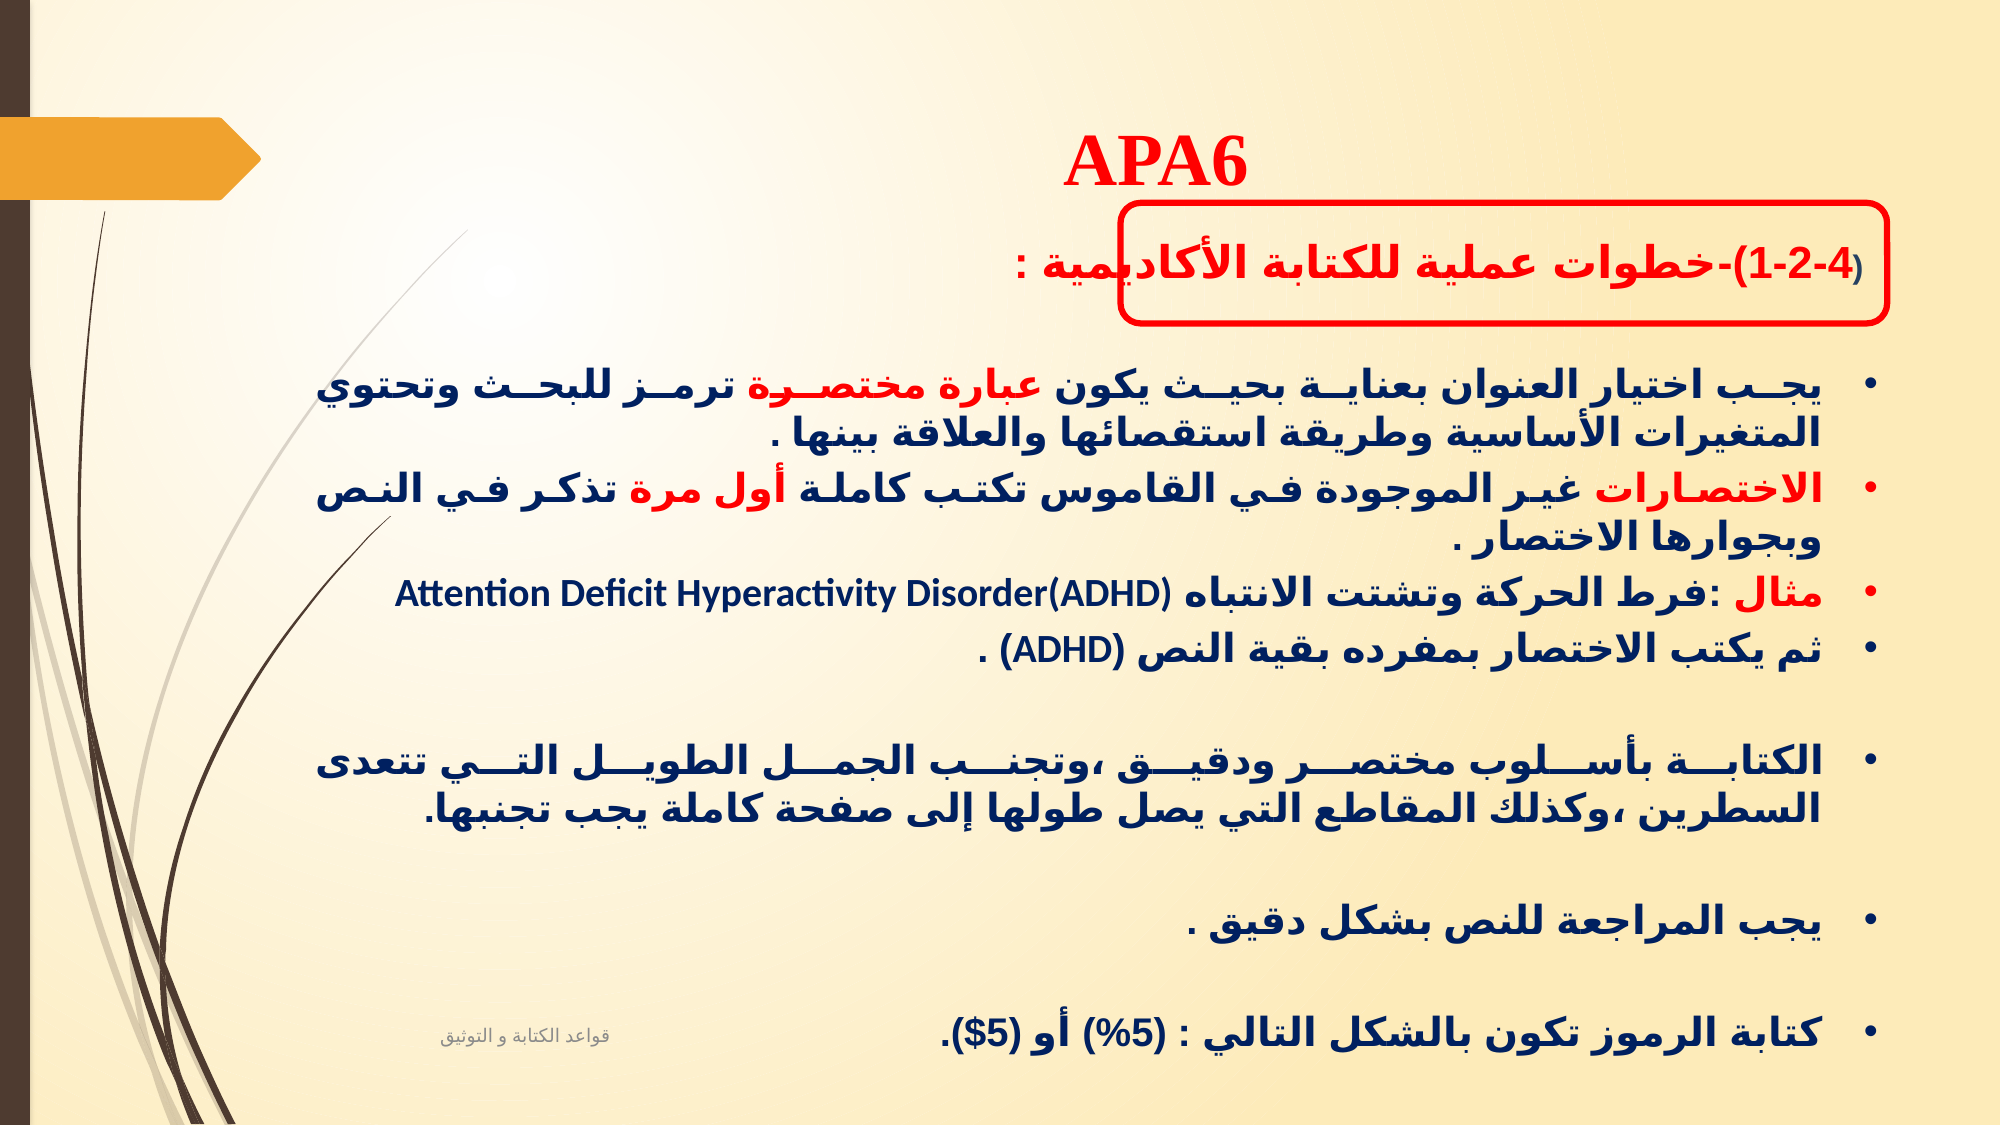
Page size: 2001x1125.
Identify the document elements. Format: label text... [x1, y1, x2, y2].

title APA6 [425, 102, 1888, 226]
list (1-2-4)-خطوات عملية للكتابة الأكاديمية : يجب اختيار العنوان بعناية بحيث يكون عبارة مختصرة ترمز للبحث وتحتوي المتغيرات الأساسية وطريقة استقصائها والعلاقة بينها . الاختصارات غير الموجودة في القاموس تكتب كاملة أول مرة تذكر في النص وبجوارها الاختصار . مثال :فرط الحركة وتشتت الانتباه Attention Deficit Hyperactivity Disorder(ADHD) ثم يكتب الاختصار بمفرده بقية النص (ADHD) . الكتابة بأسلوب مختصر ودقيق ،وتجنب الجمل الطويل التي تتعدى السطرين ،وكذلك المقاطع التي يصل طولها إلى صفحة كاملة يجب تجنبها. يجب المراجعة للنص بشكل دقيق . كتابة الرموز تكون بالشكل التالي : (5%) أو (5$). [300, 226, 1888, 1068]
text_box [1119, 201, 1889, 325]
footer قواعد الكتابة و التوثيق [424, 1006, 1675, 1067]
